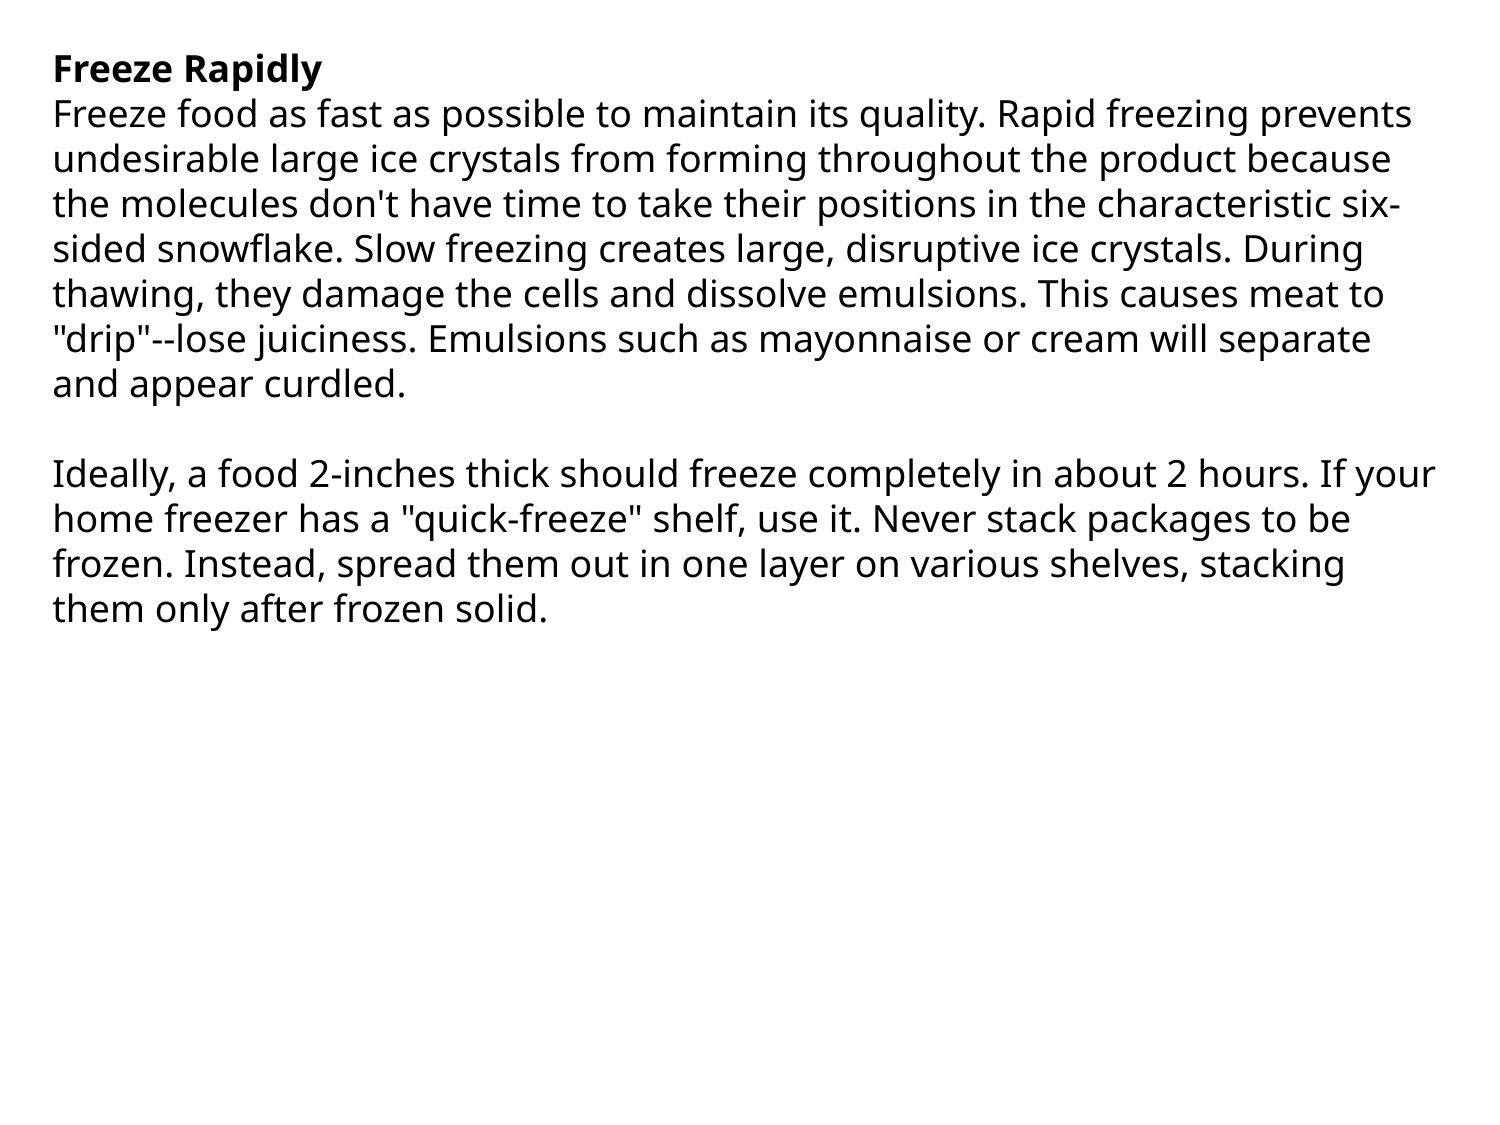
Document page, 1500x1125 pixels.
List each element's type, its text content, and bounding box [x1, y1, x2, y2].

text_box Freeze Rapidly Freeze food as fast as possible to maintain its quality. Rapid freezing prevents undesirable large ice crystals from forming throughout the product because the molecules don't have time to take their positions in the characteristic six-sided snowflake. Slow freezing creates large, disruptive ice crystals. During thawing, they damage the cells and dissolve emulsions. This causes meat to "drip"--lose juiciness. Emulsions such as mayonnaise or cream will separate and appear curdled. Ideally, a food 2-inches thick should freeze completely in about 2 hours. If your home freezer has a "quick-freeze" shelf, use it. Never stack packages to be frozen. Instead, spread them out in one layer on various shelves, stacking them only after frozen solid. [37, 37, 1463, 638]
